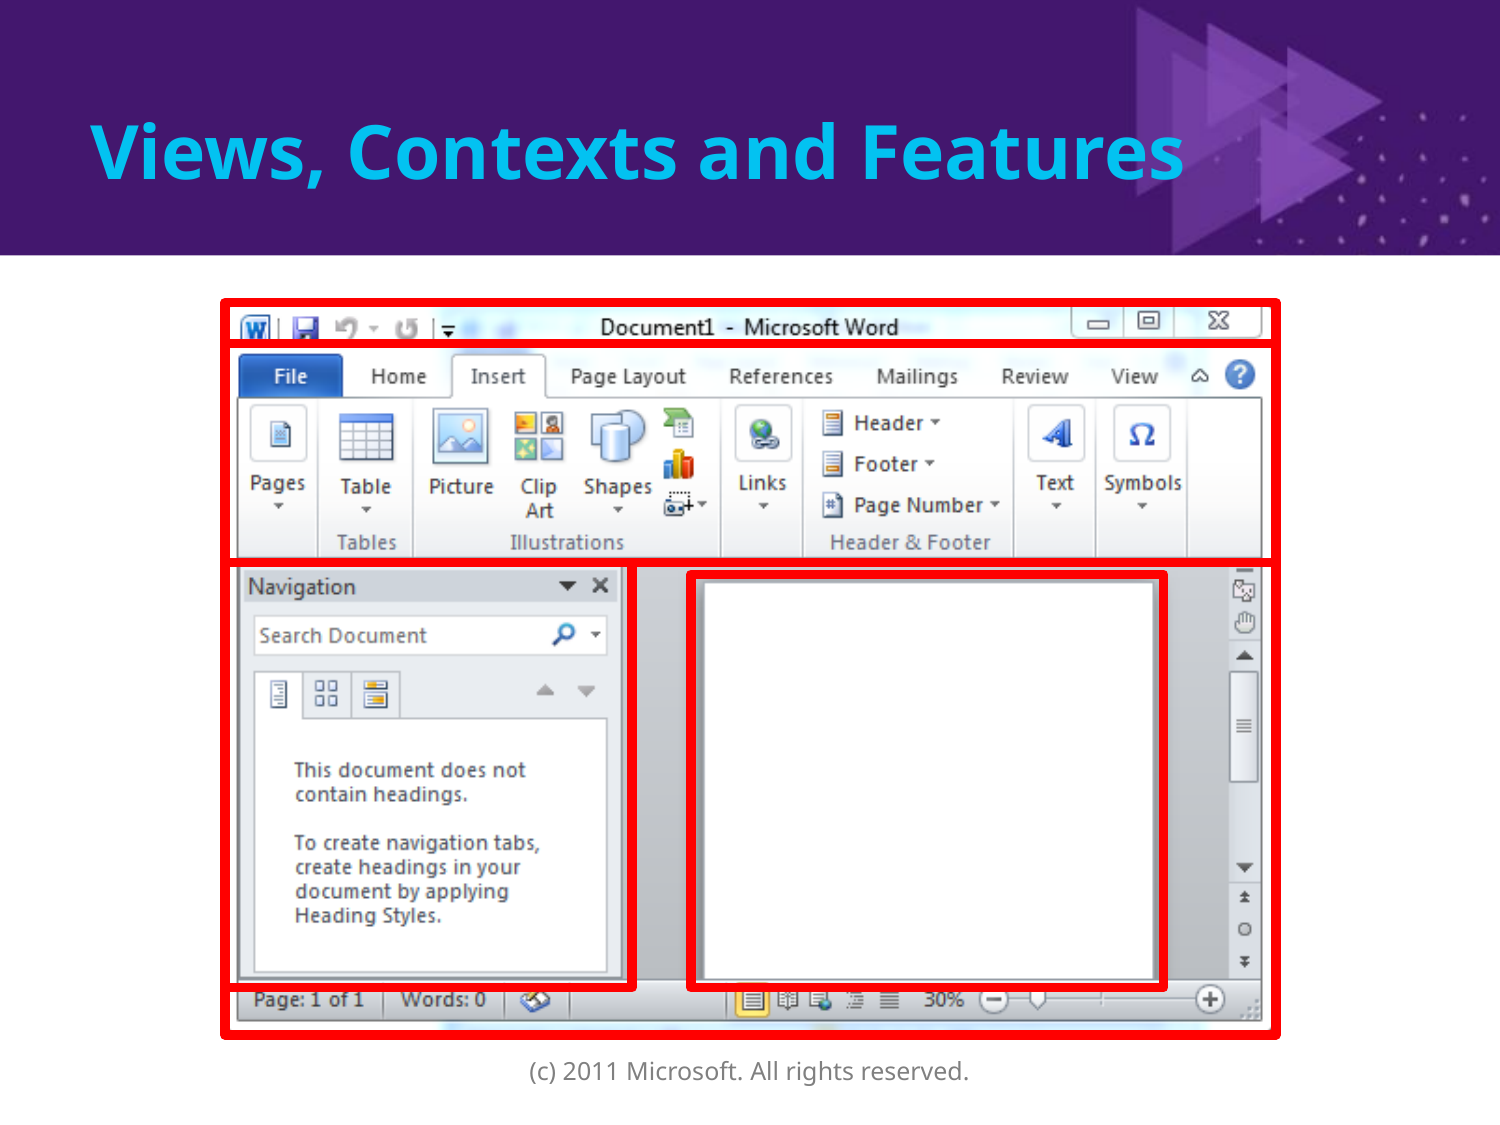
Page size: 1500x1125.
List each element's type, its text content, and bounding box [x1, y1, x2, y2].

picture [224, 302, 1277, 1036]
title Views, Contexts and Features [75, 56, 1425, 244]
footer (c) 2011 Microsoft. All rights reserved. [512, 1044, 988, 1103]
picture [0, 0, 1500, 255]
